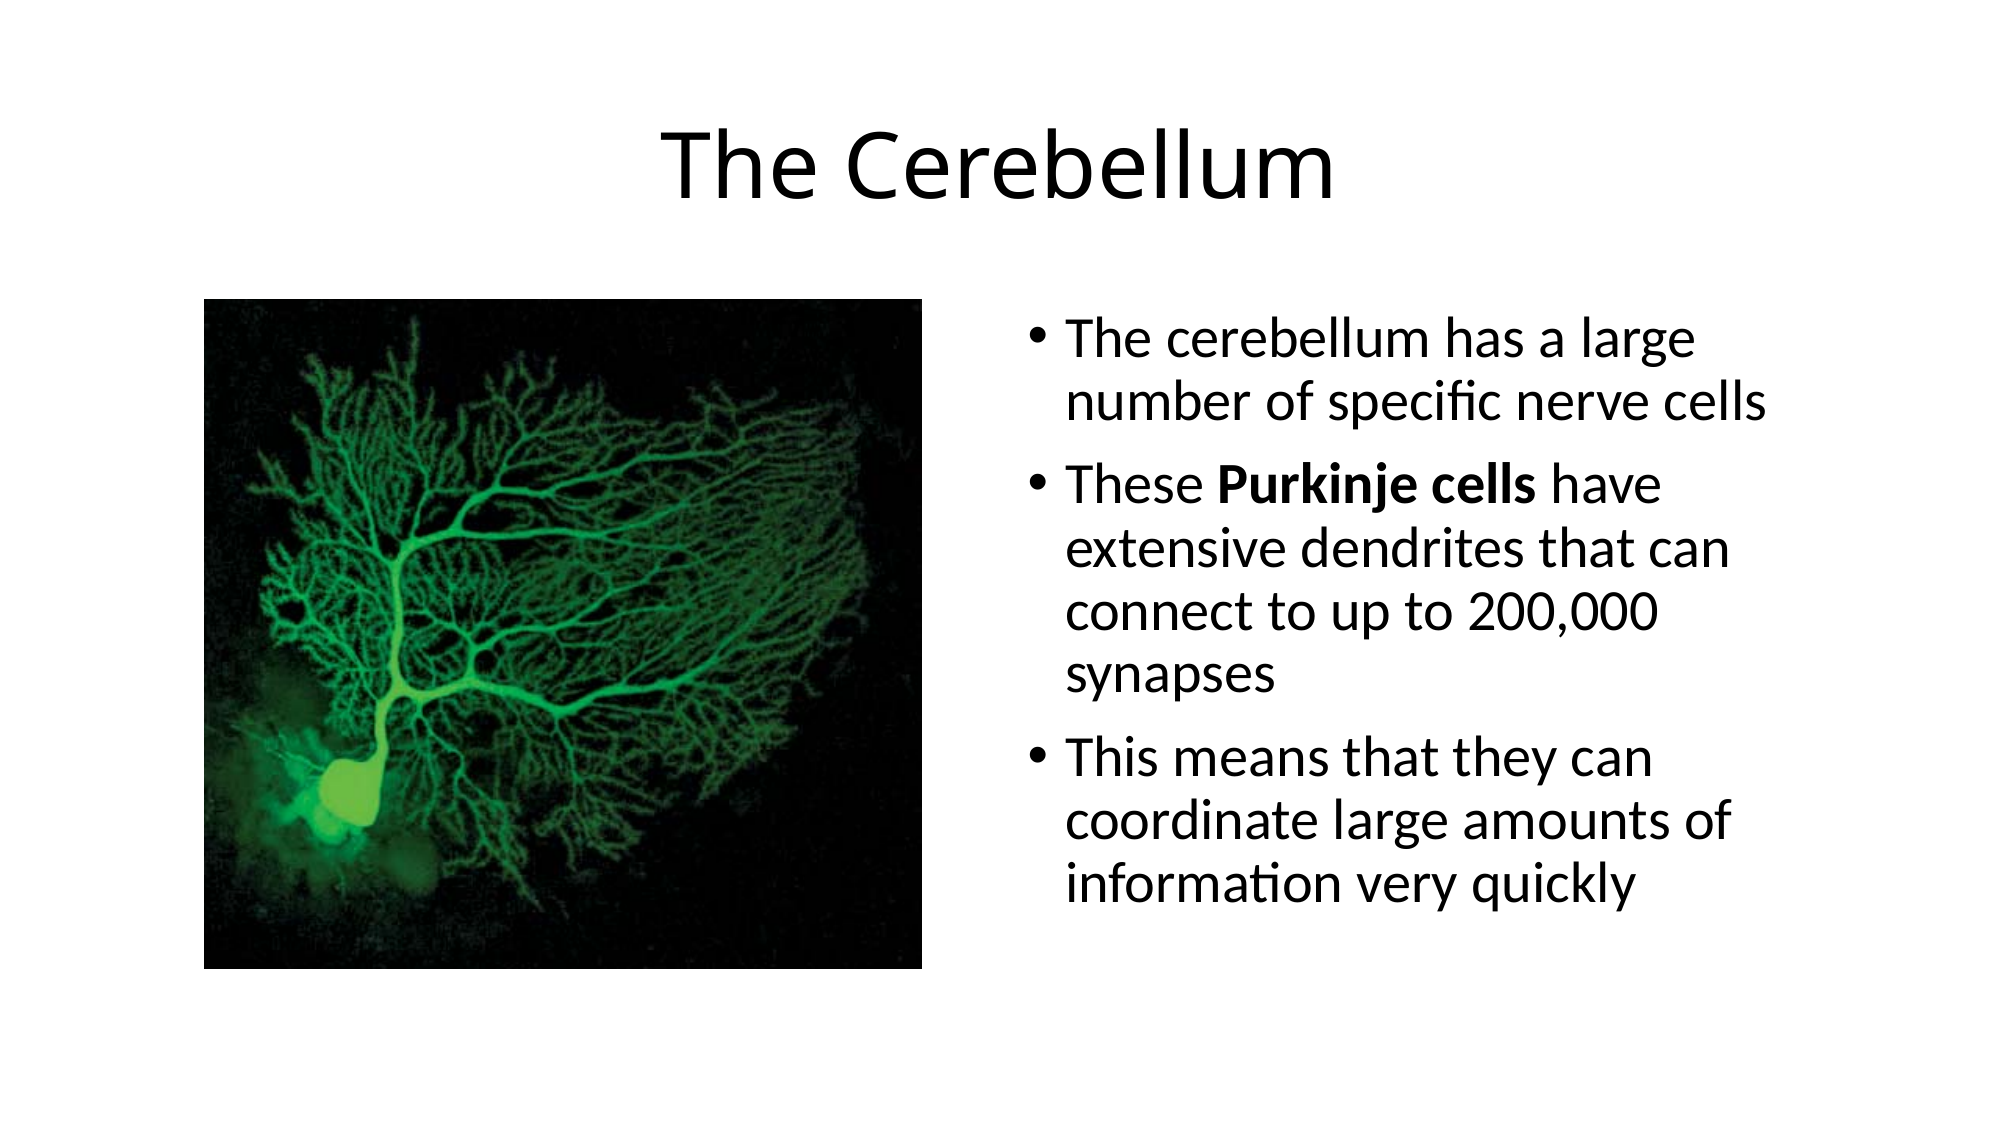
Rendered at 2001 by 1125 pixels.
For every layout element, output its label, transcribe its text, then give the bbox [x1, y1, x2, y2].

picture [204, 299, 922, 969]
title The Cerebellum [137, 59, 1863, 278]
list The cerebellum has a large number of specific nerve cells These Purkinje cells have extensive dendrites that can connect to up to 200,000 synapses This means that they can coordinate large amounts of information very quickly [1012, 299, 1863, 1014]
